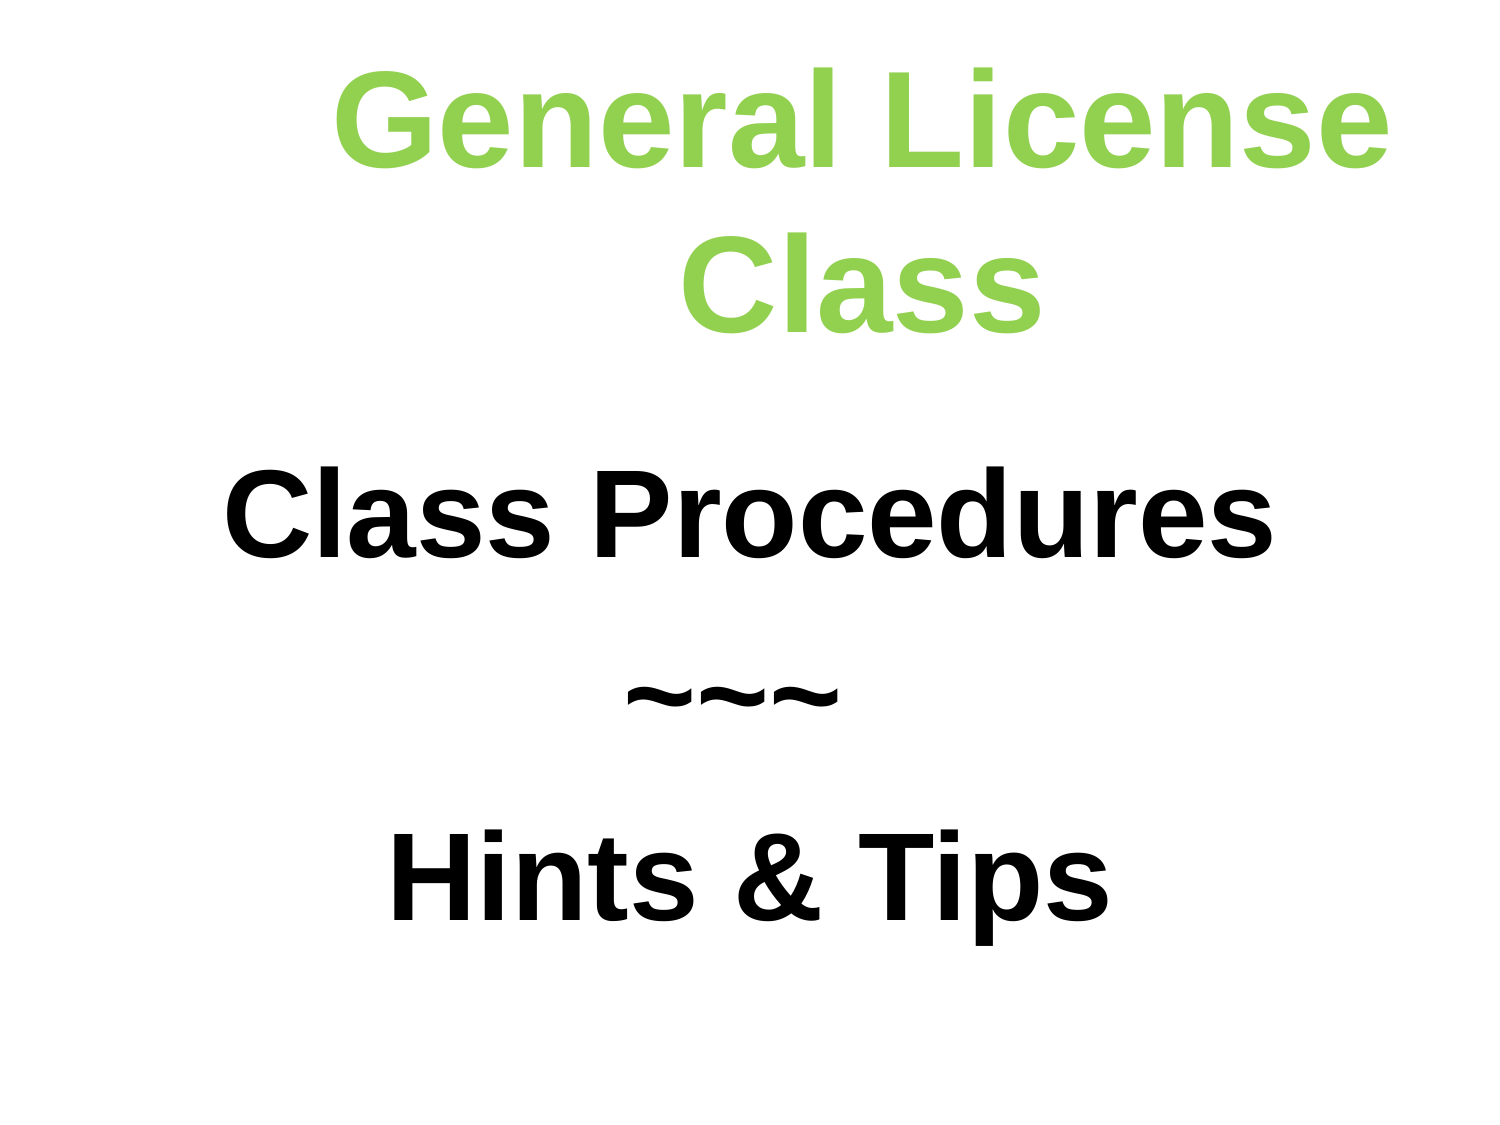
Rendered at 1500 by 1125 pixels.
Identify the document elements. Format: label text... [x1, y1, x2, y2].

text_box General License Class [299, 29, 1425, 360]
text_box Class Procedures ~~~ Hints & Tips [0, 425, 1500, 975]
